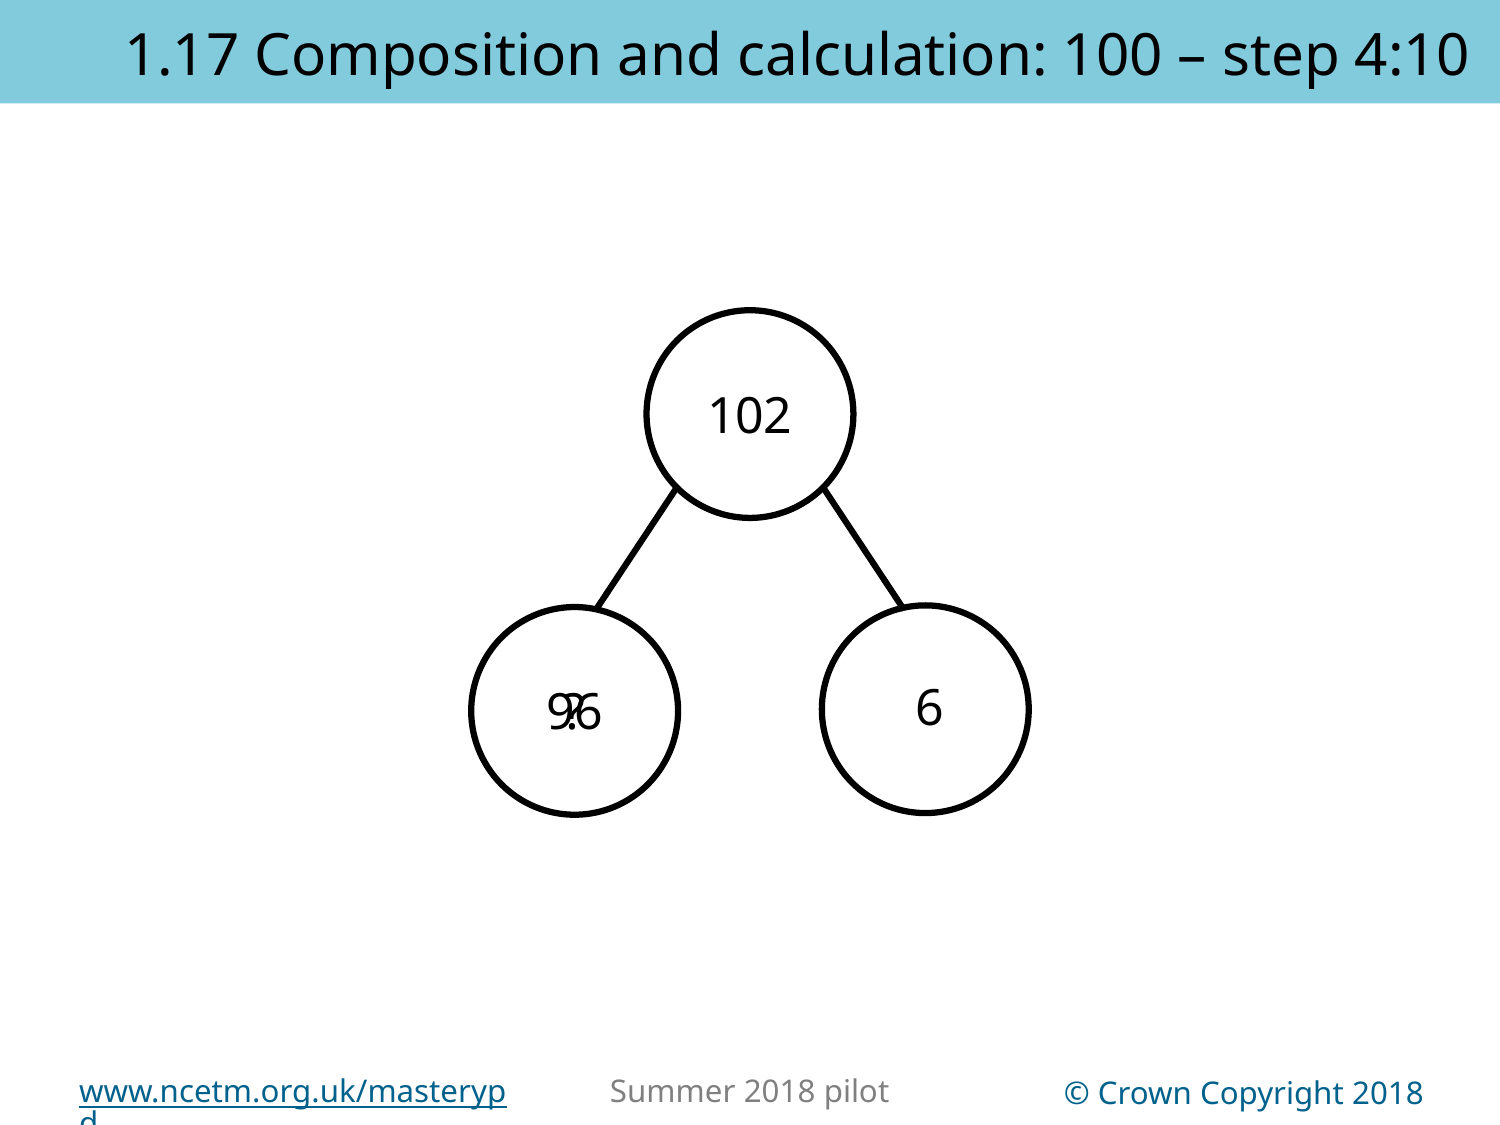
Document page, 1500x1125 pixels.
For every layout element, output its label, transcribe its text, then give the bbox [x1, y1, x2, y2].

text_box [470, 309, 1029, 816]
list 1.17 Composition and calculation: 100 – step 4:10 [0, 0, 1500, 104]
